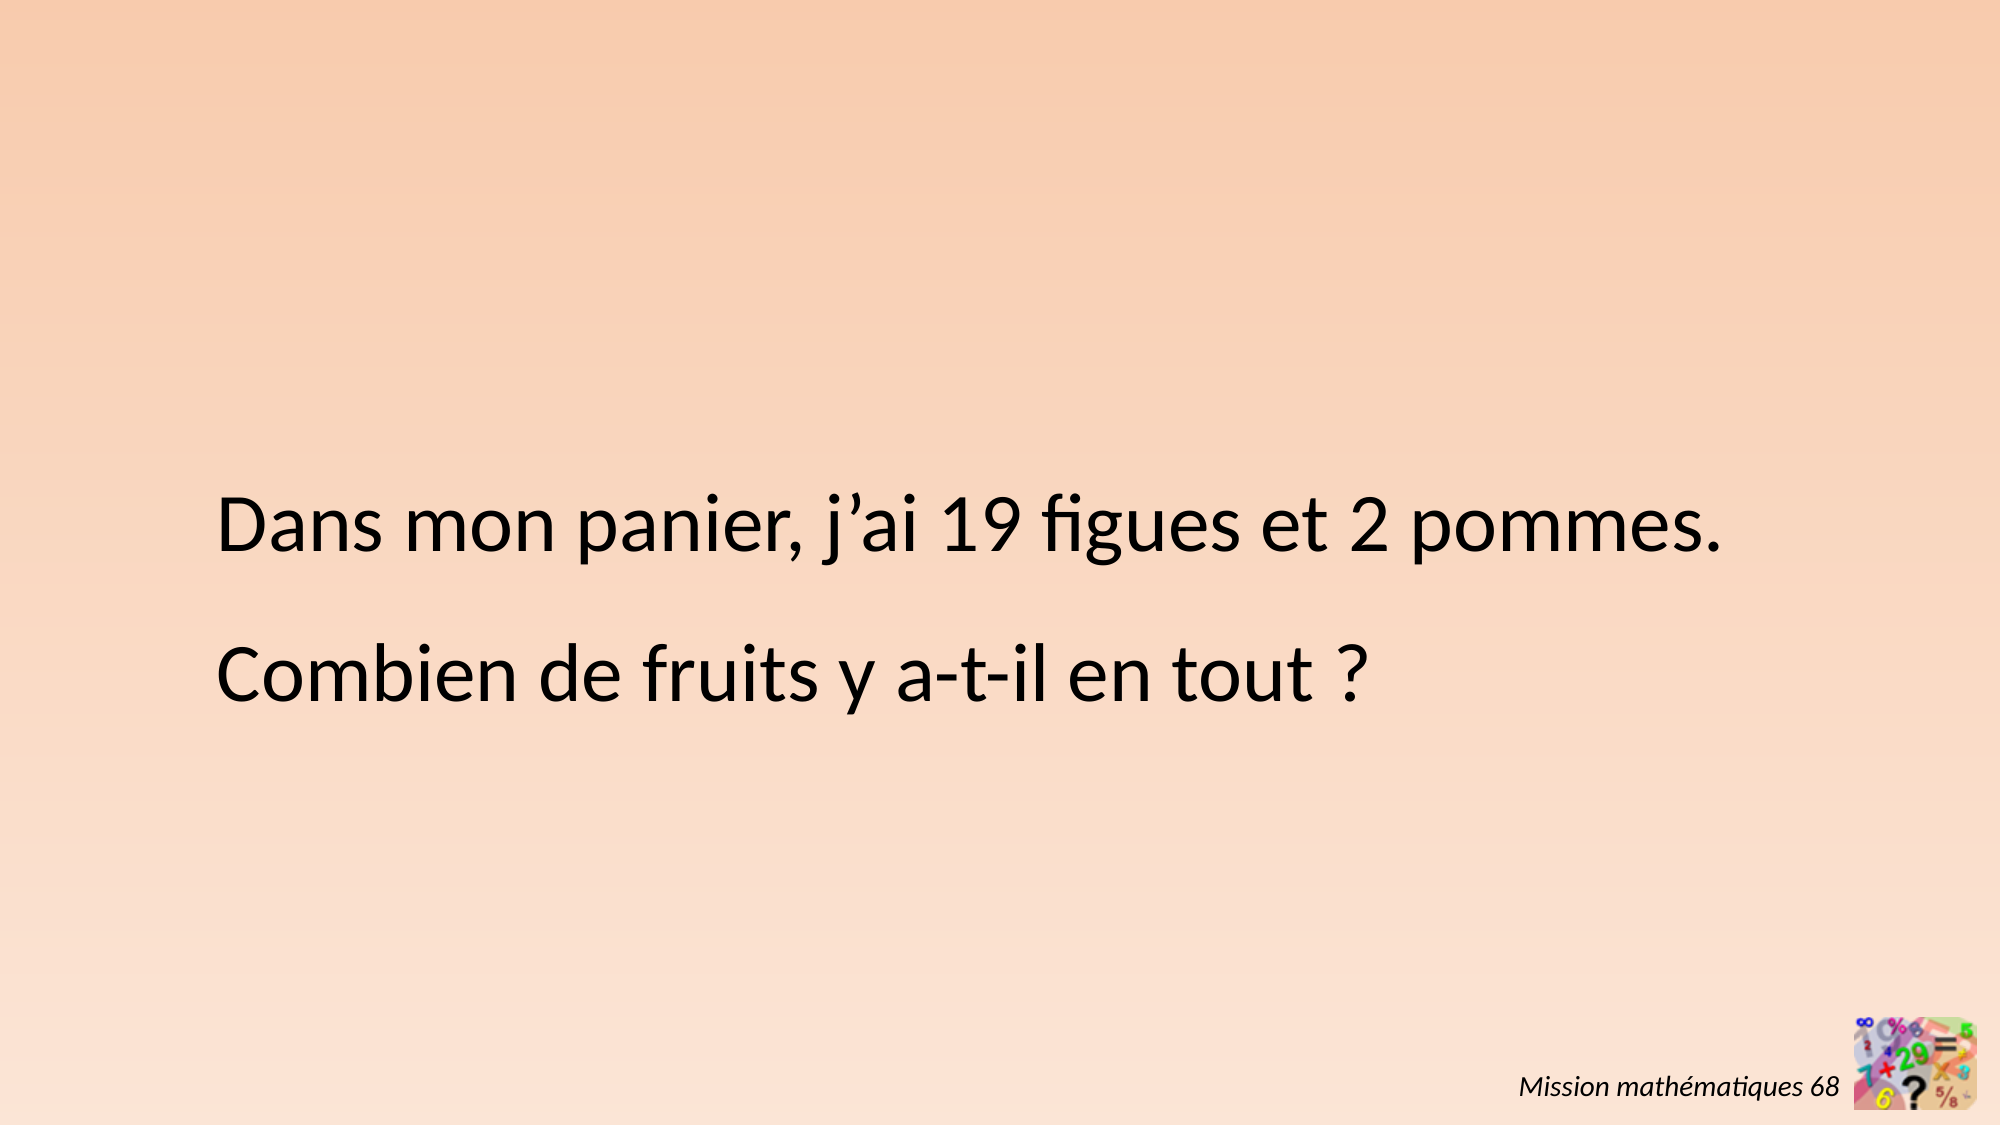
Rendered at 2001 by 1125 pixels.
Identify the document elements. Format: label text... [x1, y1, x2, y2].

picture [1854, 1017, 1977, 1110]
text_box Mission mathématiques 68 [1501, 1059, 1854, 1110]
text_box Dans mon panier, j’ai 19 figues et 2 pommes. Combien de fruits y a-t-il en tout ? [202, 411, 1798, 726]
